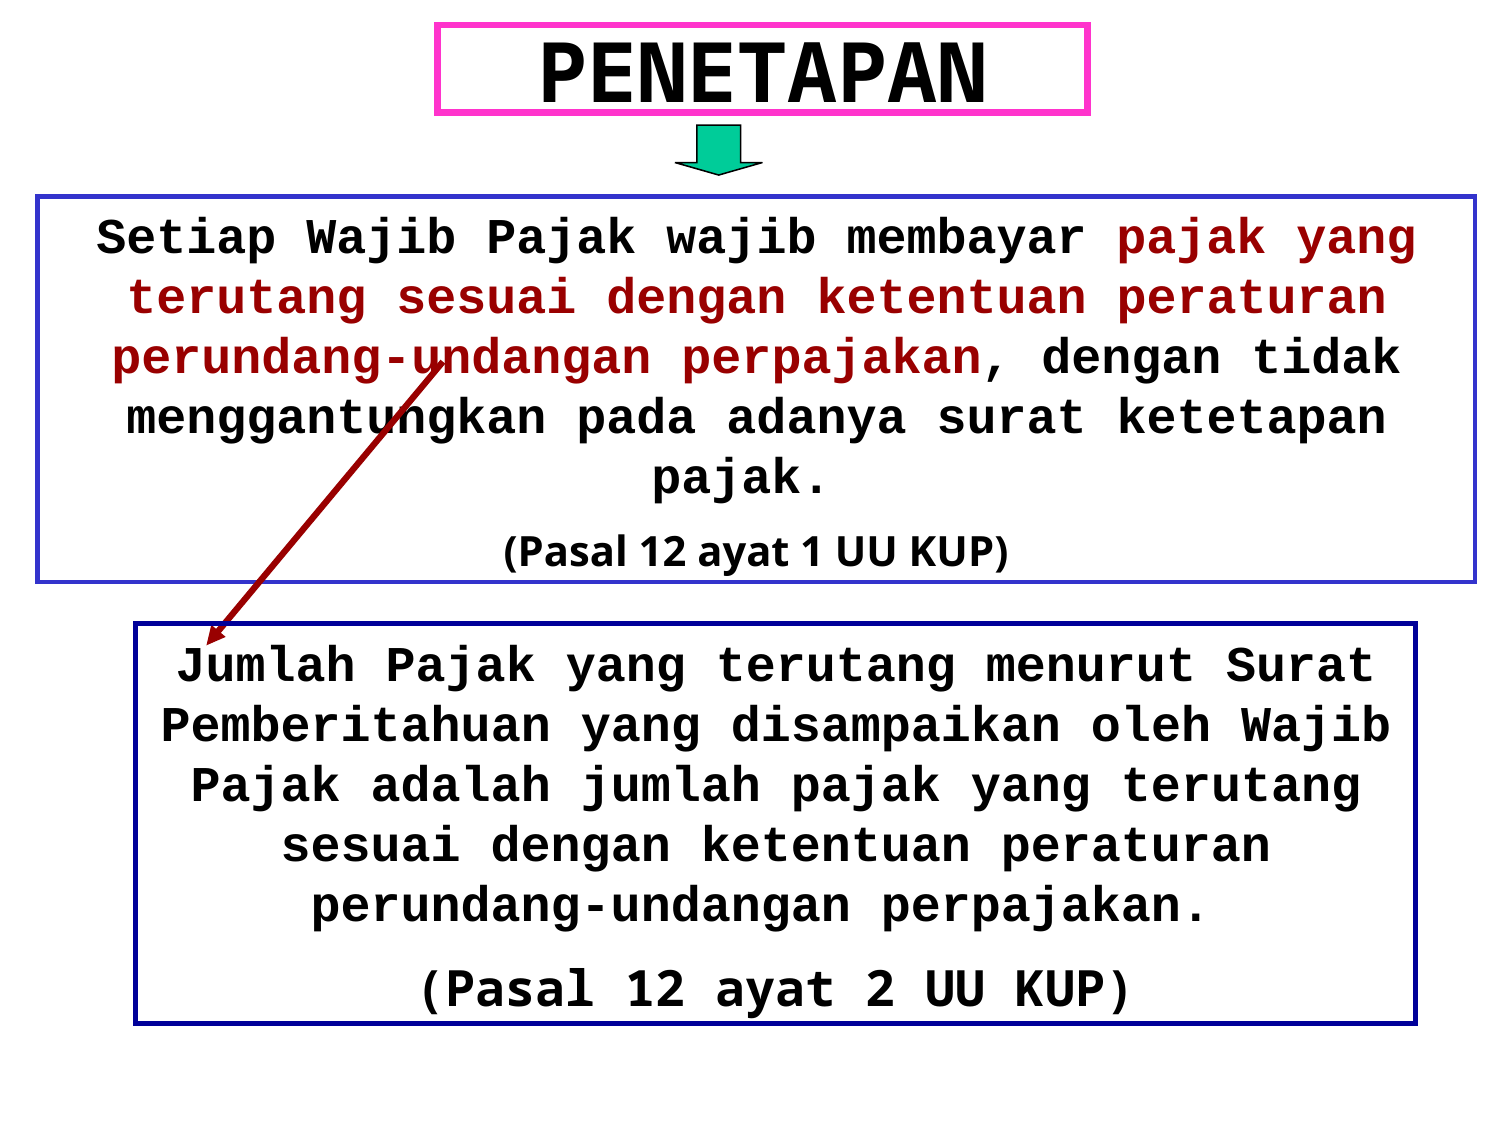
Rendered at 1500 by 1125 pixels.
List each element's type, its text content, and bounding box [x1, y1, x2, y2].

text_box [674, 125, 763, 176]
text_box Jumlah Pajak yang terutang menurut Surat Pemberitahuan yang disampaikan oleh Wajib Pajak adalah jumlah pajak yang terutang sesuai dengan ketentuan peraturan perundang-undangan perpajakan. (Pasal 12 ayat 2 UU KUP) [135, 623, 1416, 1024]
text_box Setiap Wajib Pajak wajib membayar pajak yang terutang sesuai dengan ketentuan peraturan perundang-undangan perpajakan, dengan tidak menggantungkan pada adanya surat ketetapan pajak. (Pasal 12 ayat 1 UU KUP) [37, 196, 1475, 583]
title PENETAPAN [437, 24, 1088, 113]
